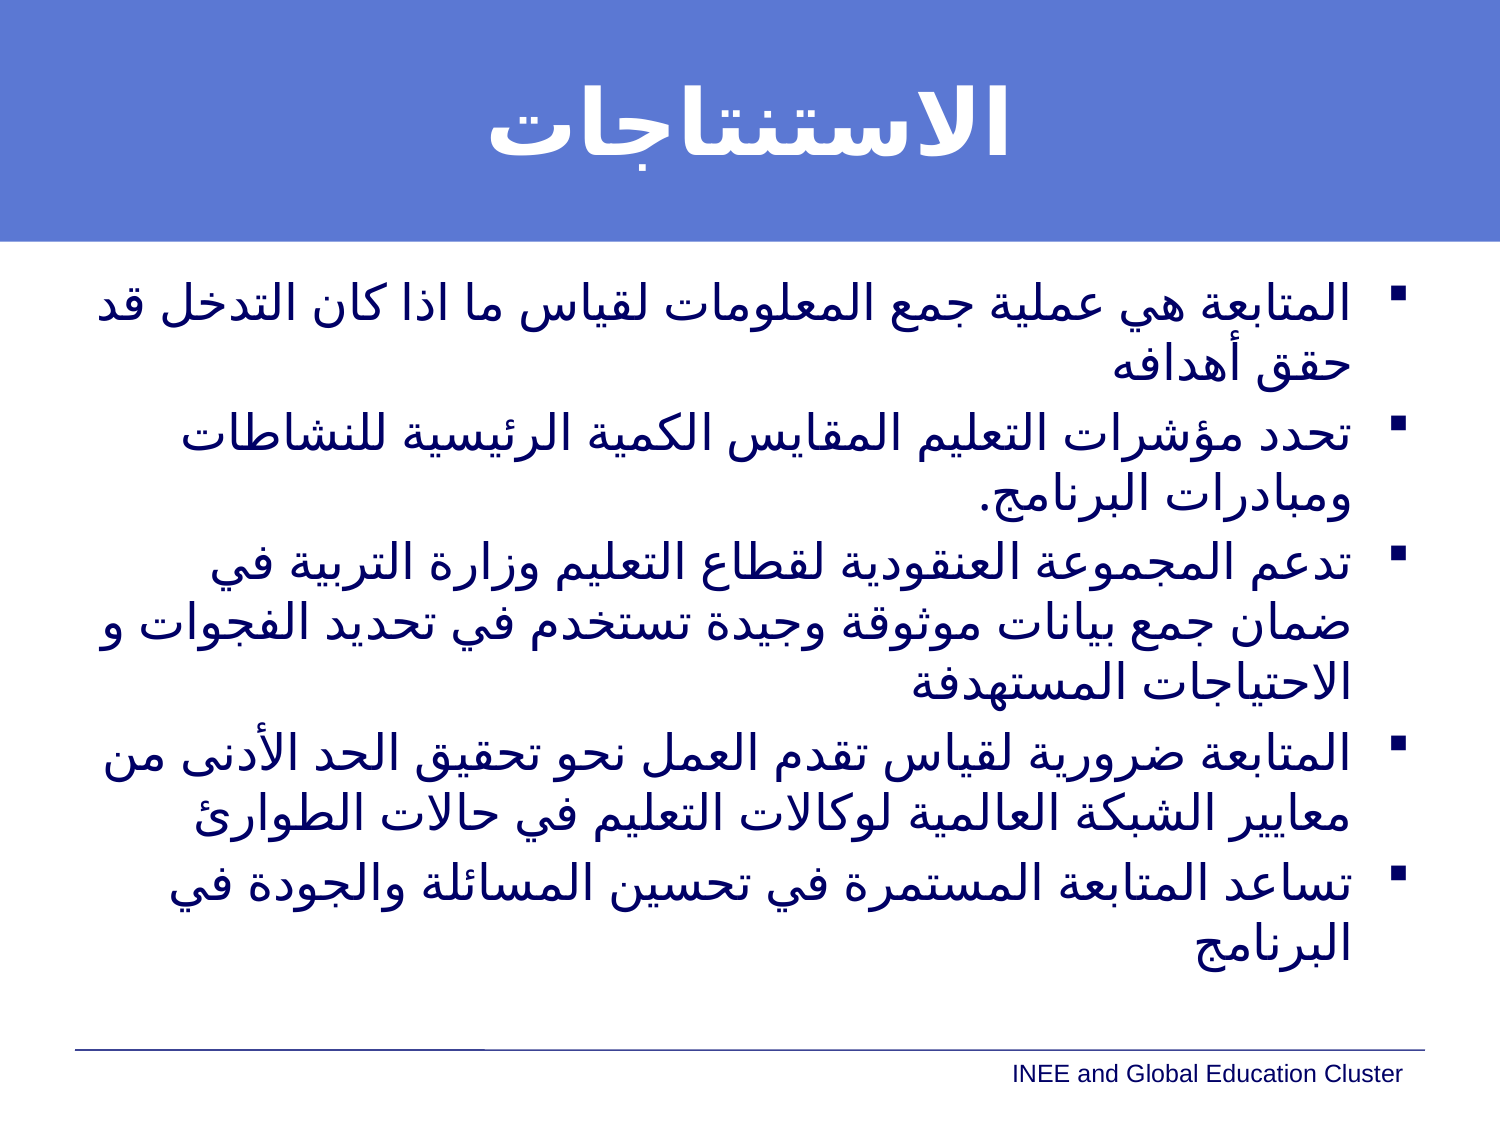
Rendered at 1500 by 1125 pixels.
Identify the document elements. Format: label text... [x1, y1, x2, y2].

list المتابعة هي عملية جمع المعلومات لقياس ما اذا كان التدخل قد حقق أهدافه تحدد مؤشرات التعليم المقايس الكمية الرئيسية للنشاطات ومبادرات البرنامج. تدعم المجموعة العنقودية لقطاع التعليم وزارة التربية في ضمان جمع بيانات موثوقة وجيدة تستخدم في تحديد الفجوات و الاحتياجات المستهدفة المتابعة ضرورية لقياس تقدم العمل نحو تحقيق الحد الأدنى من معايير الشبكة العالمية لوكالات التعليم في حالات الطوارئ تساعد المتابعة المستمرة في تحسين المسائلة والجودة في البرنامج [74, 262, 1426, 1044]
footer INEE and Global Education Cluster [75, 1049, 1427, 1103]
title الاستنتاجات [74, 24, 1426, 213]
